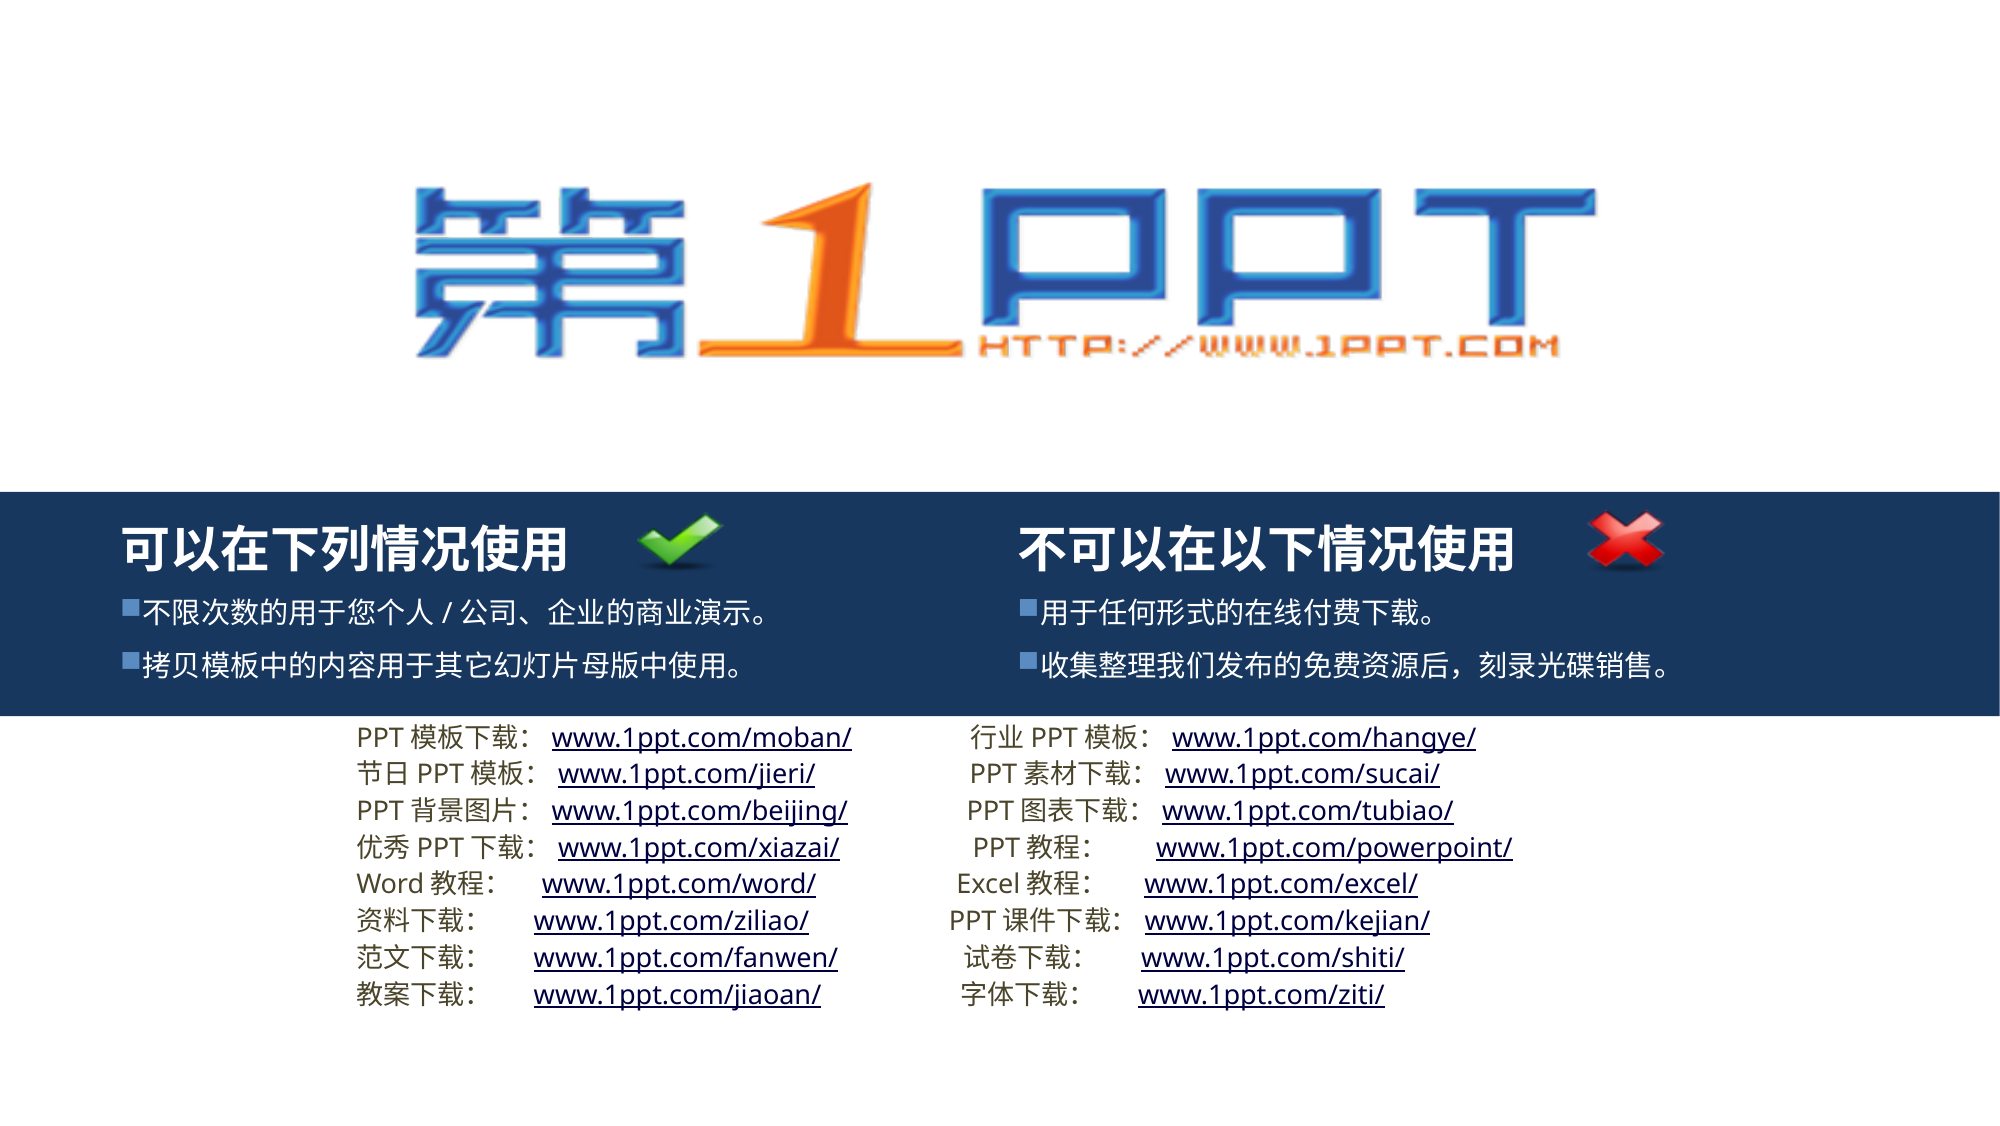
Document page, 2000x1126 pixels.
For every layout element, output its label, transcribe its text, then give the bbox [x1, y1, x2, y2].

text_box 不可以在以下情况使用 用于任何形式的在线付费下载。 收集整理我们发布的免费资源后，刻录光碟销售。 [999, 508, 1898, 762]
picture [637, 507, 724, 573]
text_box [0, 491, 2000, 717]
text_box PPT模板下载：www.1ppt.com/moban/ 行业PPT模板：www.1ppt.com/hangye/ 节日PPT模板：www.1ppt.com/jieri/ PPT素材下载：www.1ppt.com/sucai/ PPT背景图片：www.1ppt.com/beijing/ PPT图表下载：www.1ppt.com/tubiao/ 优秀PPT下载：www.1ppt.com/xiazai/ PPT教程： www.1ppt.com/powerpoint/ Word教程： www.1ppt.com/word/ Excel教程： www.1ppt.com/excel/ 资料下载： www.1ppt.com/ziliao/ PPT课件下载：www.1ppt.com/kejian/ 范文下载： www.1ppt.com/fanwen/ 试卷下载： www.1ppt.com/shiti/ 教案下载： www.1ppt.com/jiaoan/ 字体下载： www.1ppt.com/ziti/ [336, 762, 1752, 1008]
text_box 可以在下列情况使用 不限次数的用于您个人/公司、企业的商业演示。 拷贝模板中的内容用于其它幻灯片母版中使用。 [102, 508, 1000, 774]
picture [1581, 507, 1669, 573]
picture [179, 51, 1867, 492]
